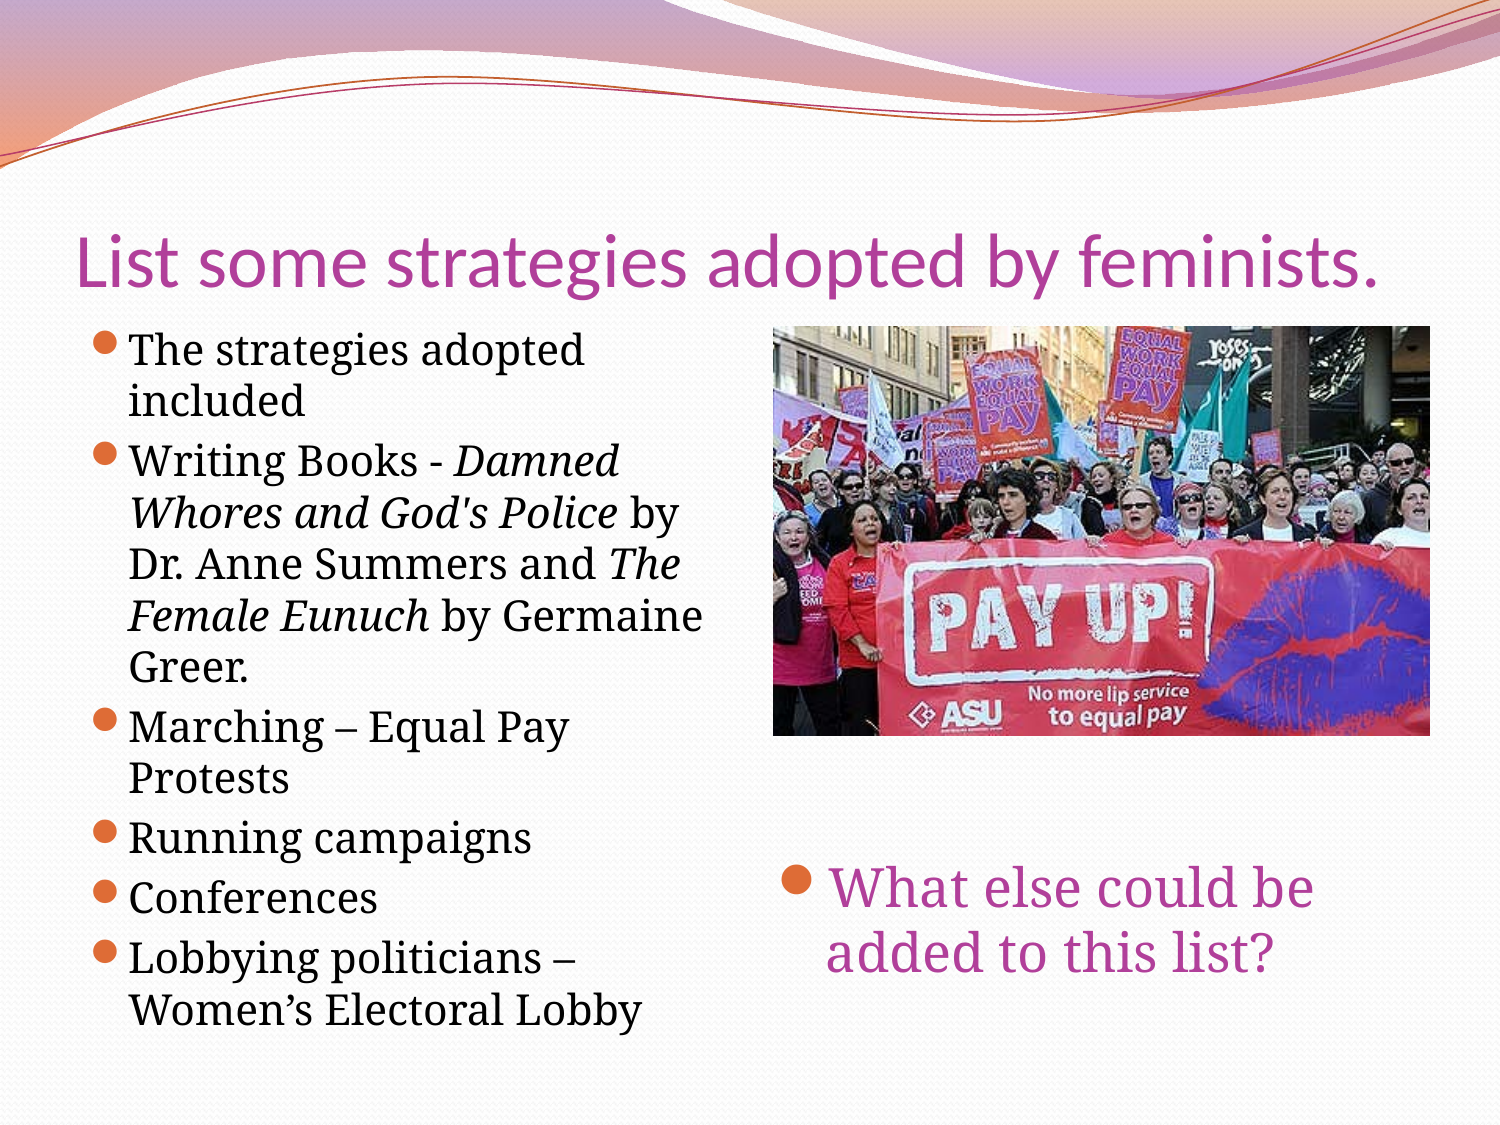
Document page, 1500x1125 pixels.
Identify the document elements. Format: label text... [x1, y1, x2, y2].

title List some strategies adopted by feminists. [75, 115, 1425, 303]
picture [773, 325, 1431, 736]
list The strategies adopted included Writing Books - Damned Whores and God's Police by Dr. Anne Summers and The Female Eunuch by Germaine Greer. Marching – Equal Pay Protests Running campaigns Conferences Lobbying politicians – Women’s Electoral Lobby [75, 314, 738, 1043]
list What else could be added to this list? [762, 314, 1425, 1043]
